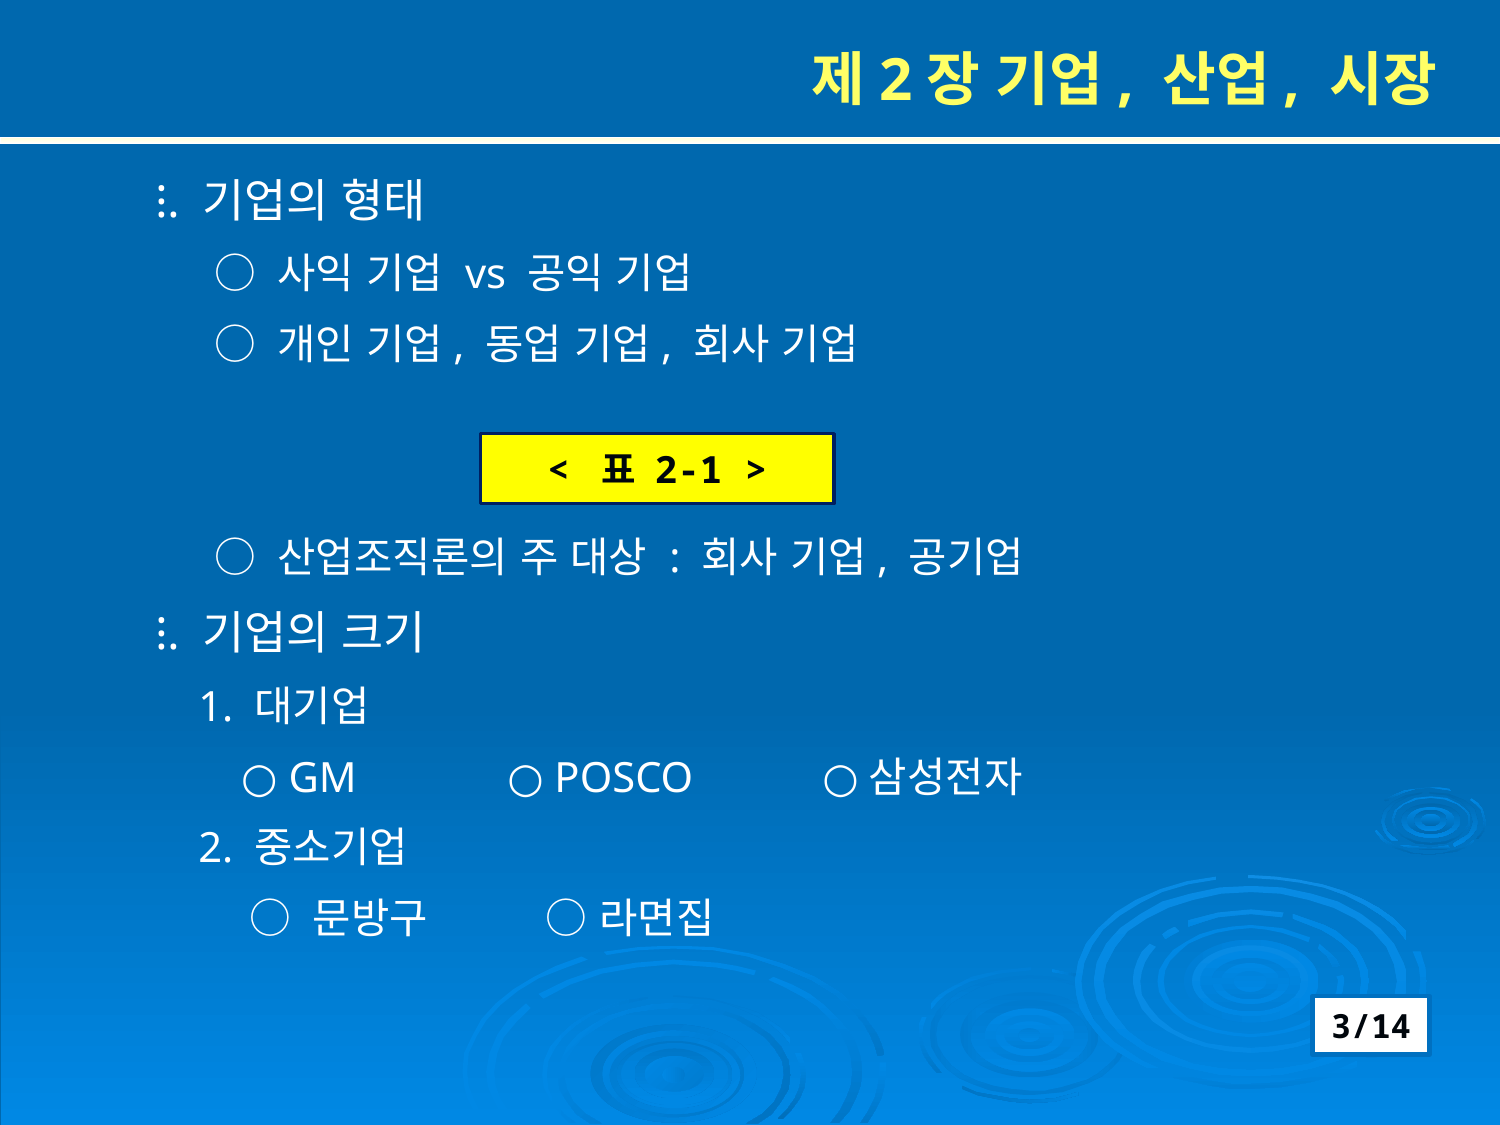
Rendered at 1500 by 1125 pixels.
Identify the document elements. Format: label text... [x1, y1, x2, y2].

text_box ⁝. 기업의 형태 ○ 사익 기업 vs 공익 기업 ○ 개인 기업, 동업 기업, 회사 기업 ○ 산업조직론의 주 대상 : 회사 기업, 공기업 ⁝. 기업의 크기 1. 대기업 ○ GM ○ POSCO ○삼성전자 2. 중소기업 ○ 문방구 ○ 라면집 [140, 163, 1313, 950]
text_box < 표 2-1 > [478, 431, 836, 506]
text_box 3/14 [1310, 994, 1432, 1057]
text_box [0, 137, 1500, 144]
text_box 제2장 기업, 산업, 시장 [796, 35, 1466, 120]
